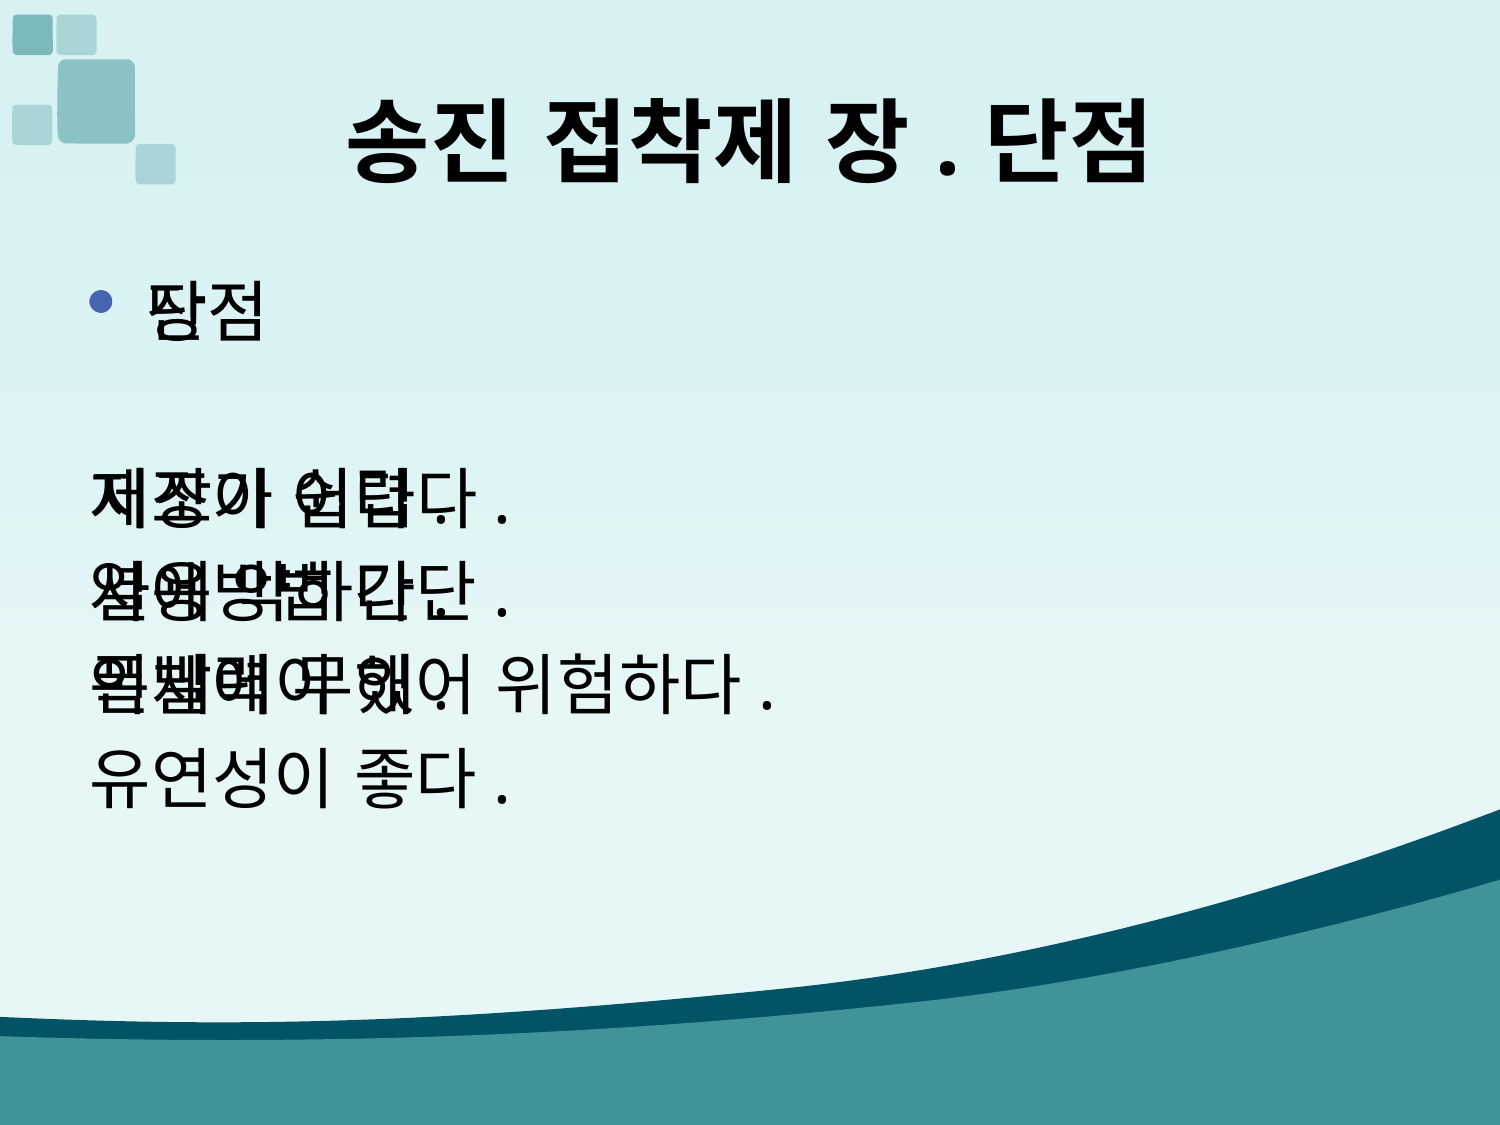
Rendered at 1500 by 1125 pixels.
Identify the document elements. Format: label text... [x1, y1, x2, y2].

list 단점 저장이 어렵다. 열에 약하다. 폭발력이 있어 위험하다. [75, 262, 1425, 1005]
title 송진 접착제 장.단점 [75, 45, 1425, 233]
